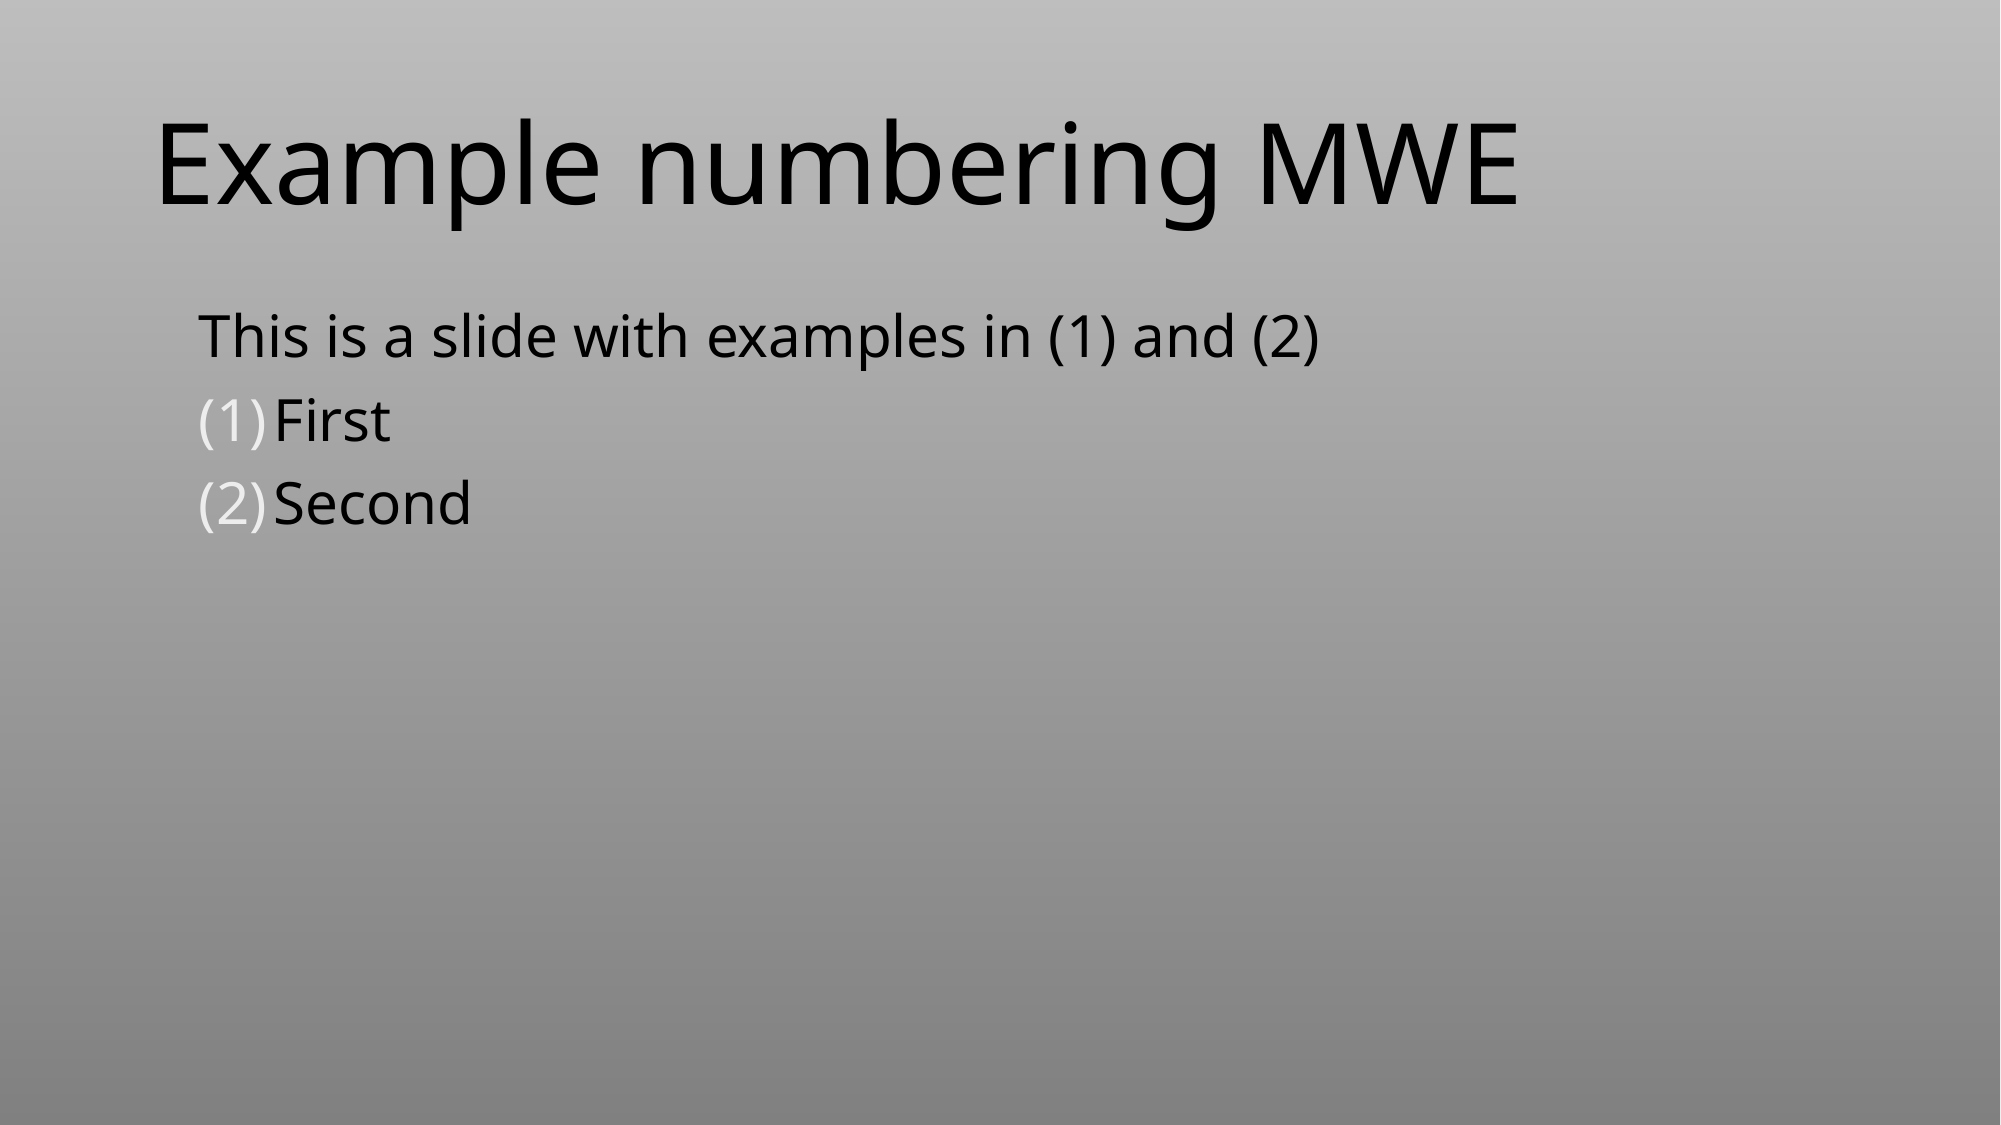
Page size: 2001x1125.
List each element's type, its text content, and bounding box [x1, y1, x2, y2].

list This is a slide with examples in (1) and (2) First Second [183, 299, 1863, 1014]
title Example numbering MWE [137, 59, 1863, 278]
picture [0, 0, 2001, 1125]
